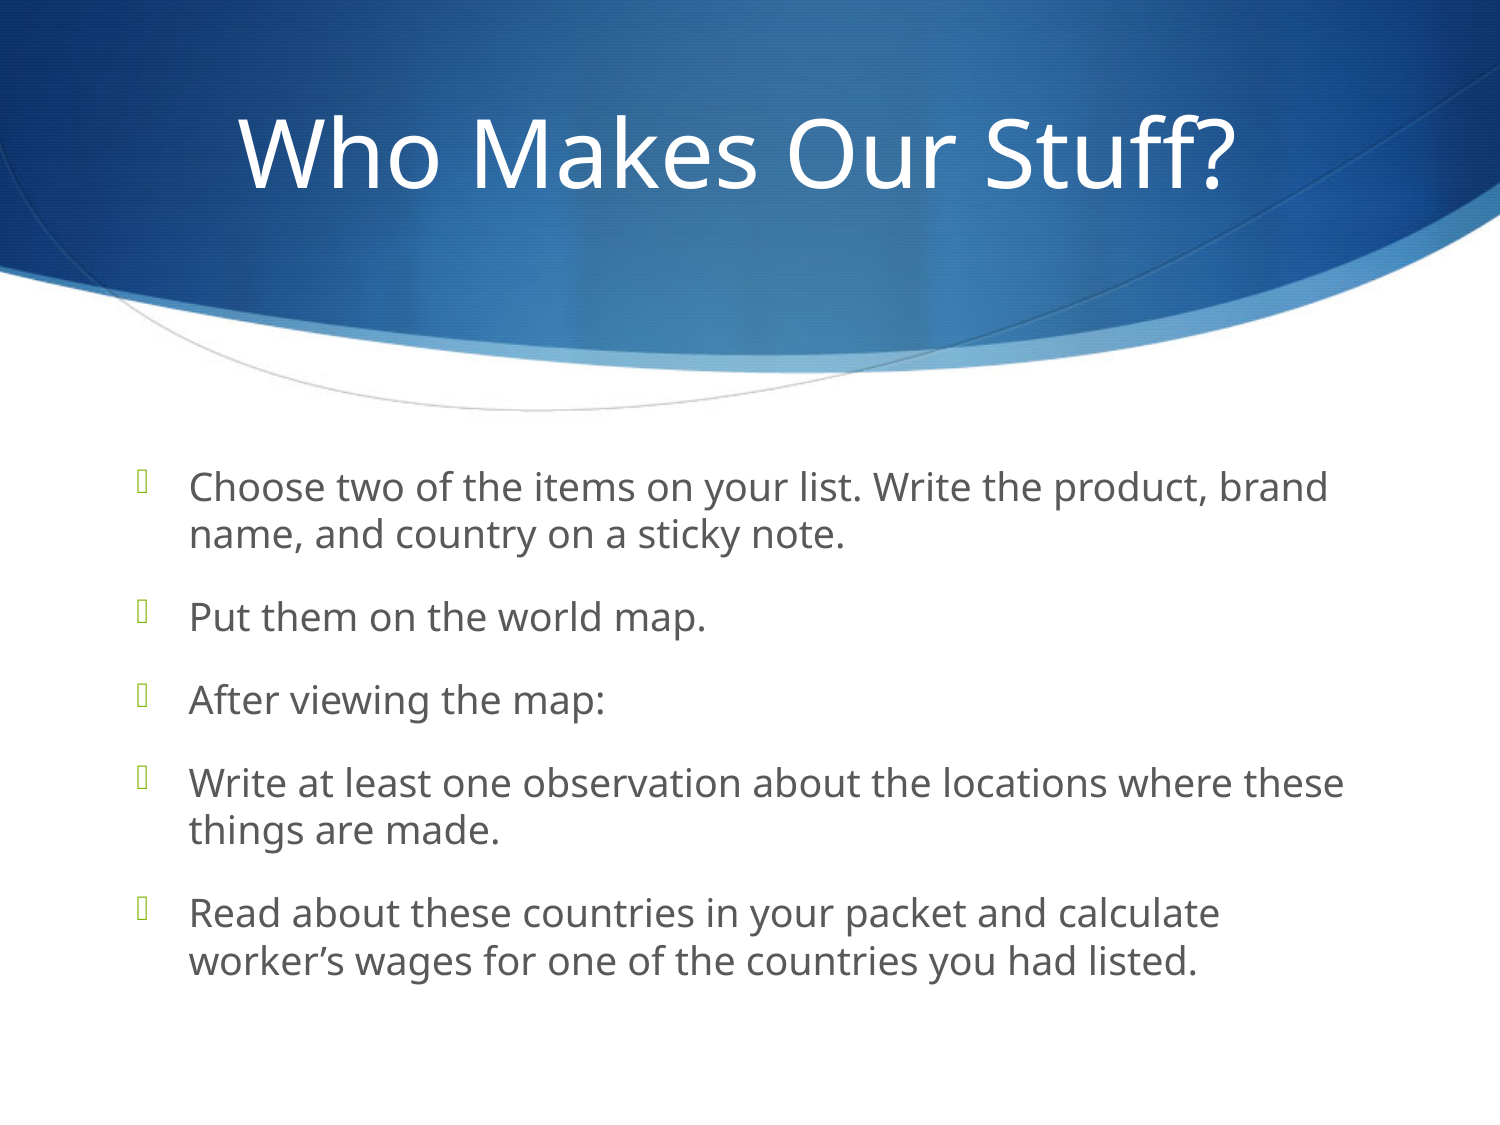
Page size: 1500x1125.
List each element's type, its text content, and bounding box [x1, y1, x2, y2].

list Choose two of the items on your list. Write the product, brand name, and country on a sticky note. Put them on the world map. After viewing the map: Write at least one observation about the locations where these things are made. Read about these countries in your packet and calculate worker’s wages for one of the countries you had listed. [121, 454, 1379, 991]
title Who Makes Our Stuff? [75, 56, 1425, 245]
picture [0, 0, 1500, 1125]
